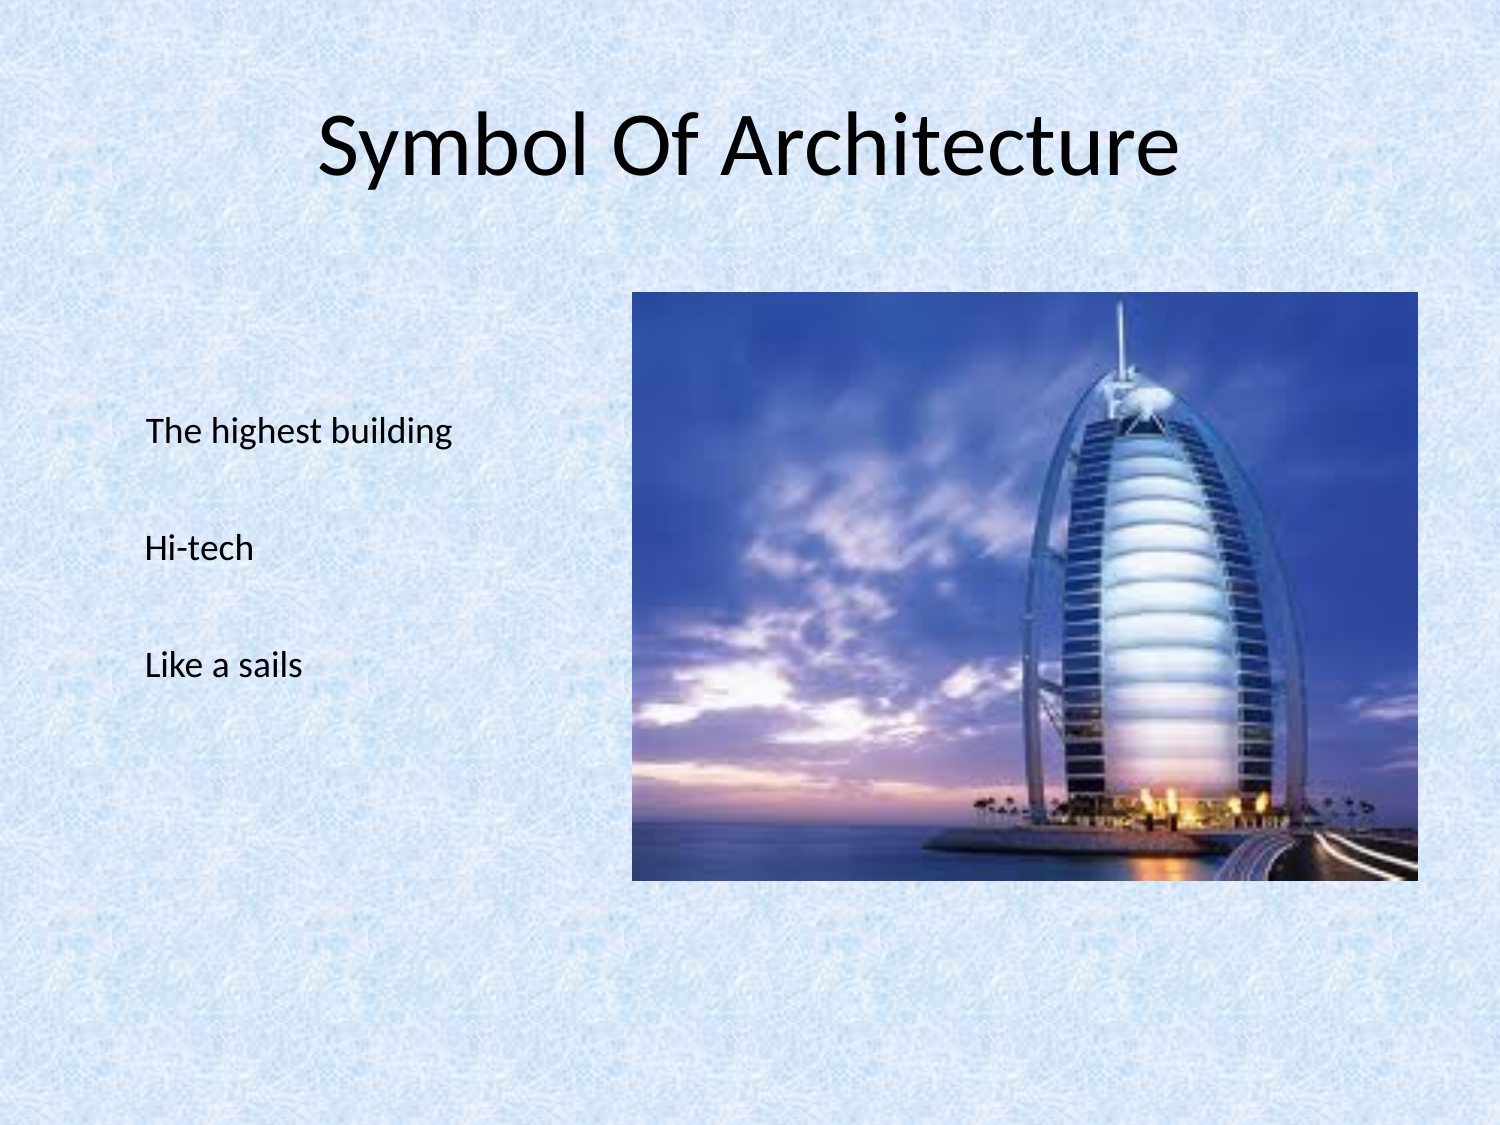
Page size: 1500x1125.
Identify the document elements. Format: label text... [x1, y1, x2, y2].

picture [0, 0, 1500, 1125]
text_box The highest building [130, 398, 468, 459]
text_box Like a sails [129, 632, 318, 693]
title Symbol Of Architecture [75, 45, 1425, 233]
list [632, 292, 1419, 882]
text_box Hi-tech [129, 515, 270, 576]
